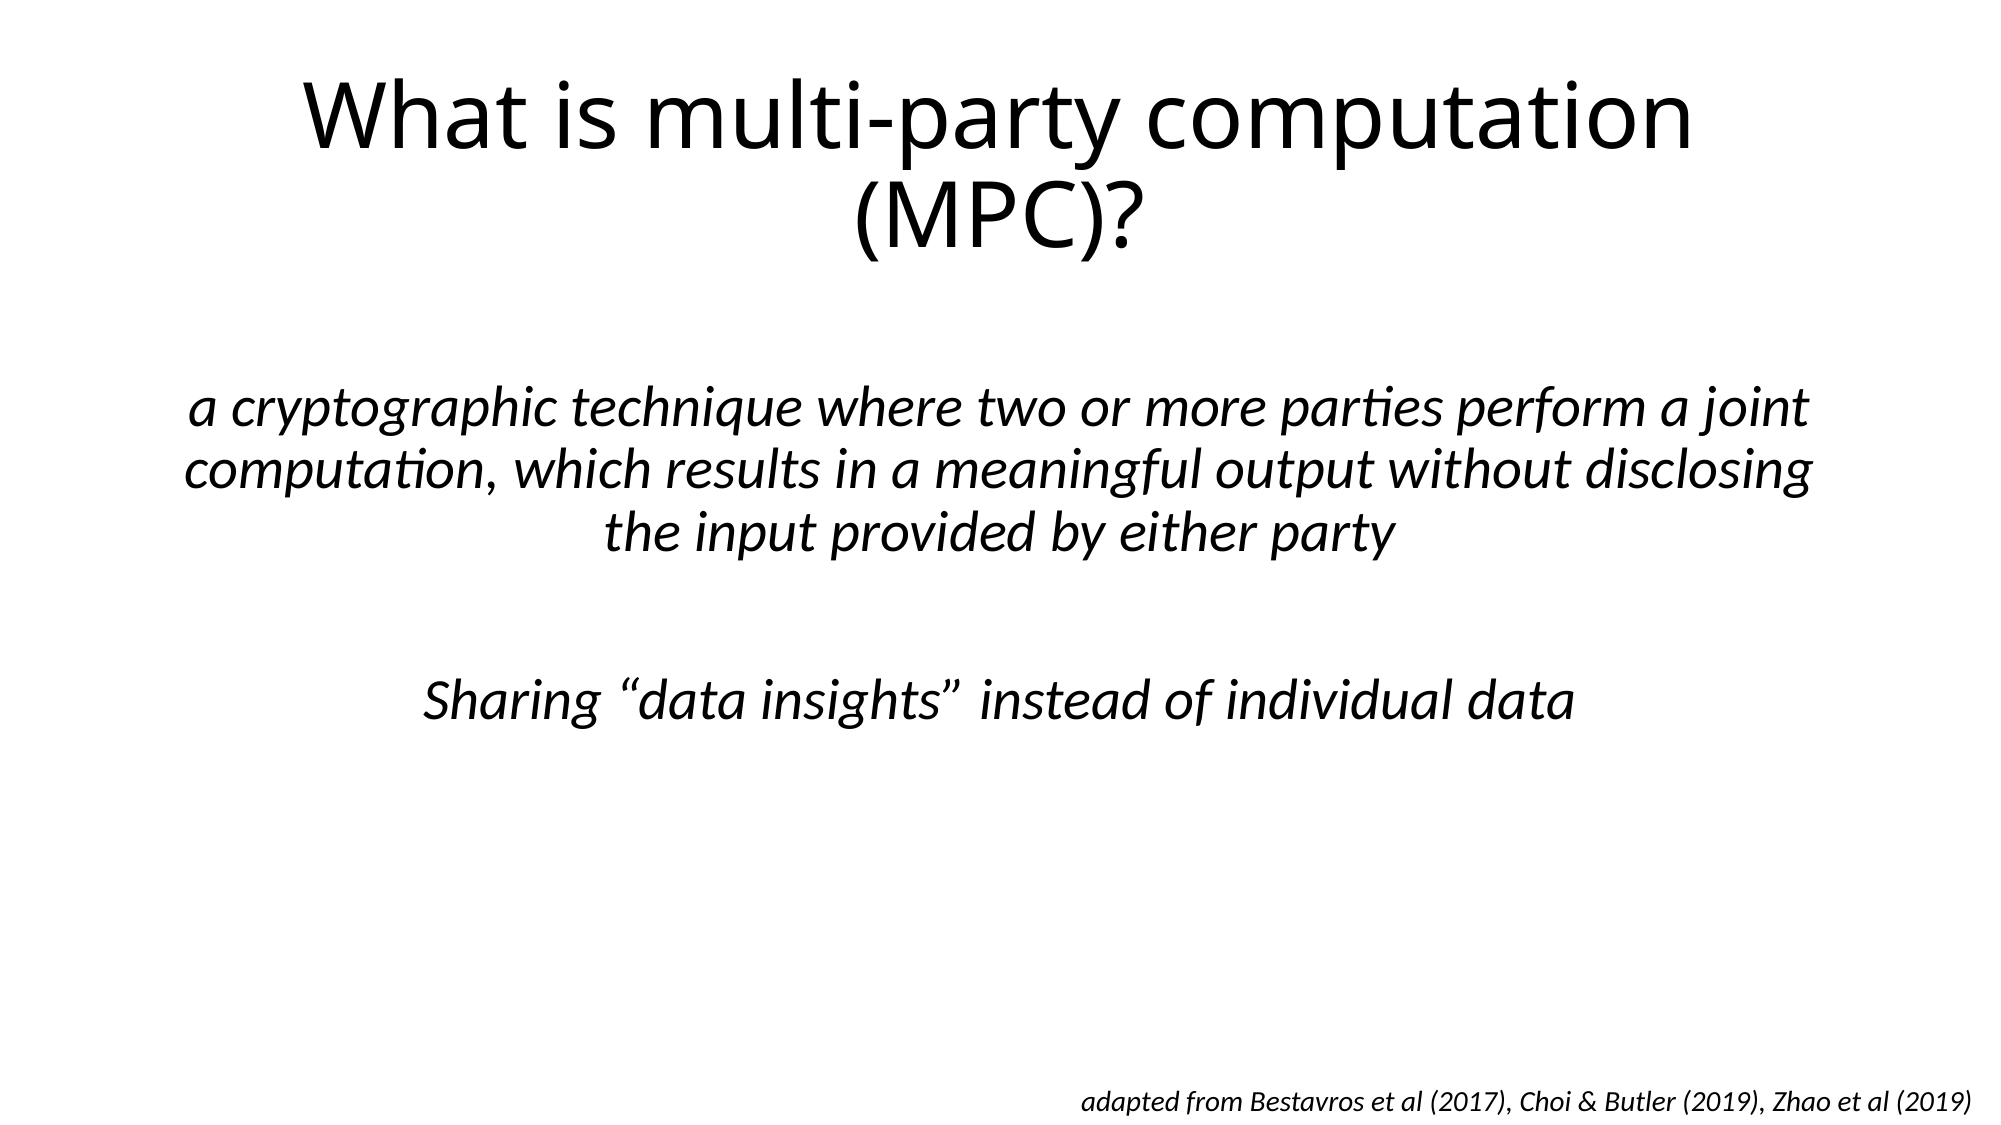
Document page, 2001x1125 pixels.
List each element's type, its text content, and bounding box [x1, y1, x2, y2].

list a cryptographic technique where two or more parties perform a joint computation, which results in a meaningful output without disclosing the input provided by either party Sharing “data insights” instead of individual data [137, 277, 1863, 992]
text_box adapted from Bestavros et al (2017), Choi & Butler (2019), Zhao et al (2019) [1066, 1074, 1995, 1125]
title What is multi-party computation (MPC)? [137, 59, 1863, 277]
